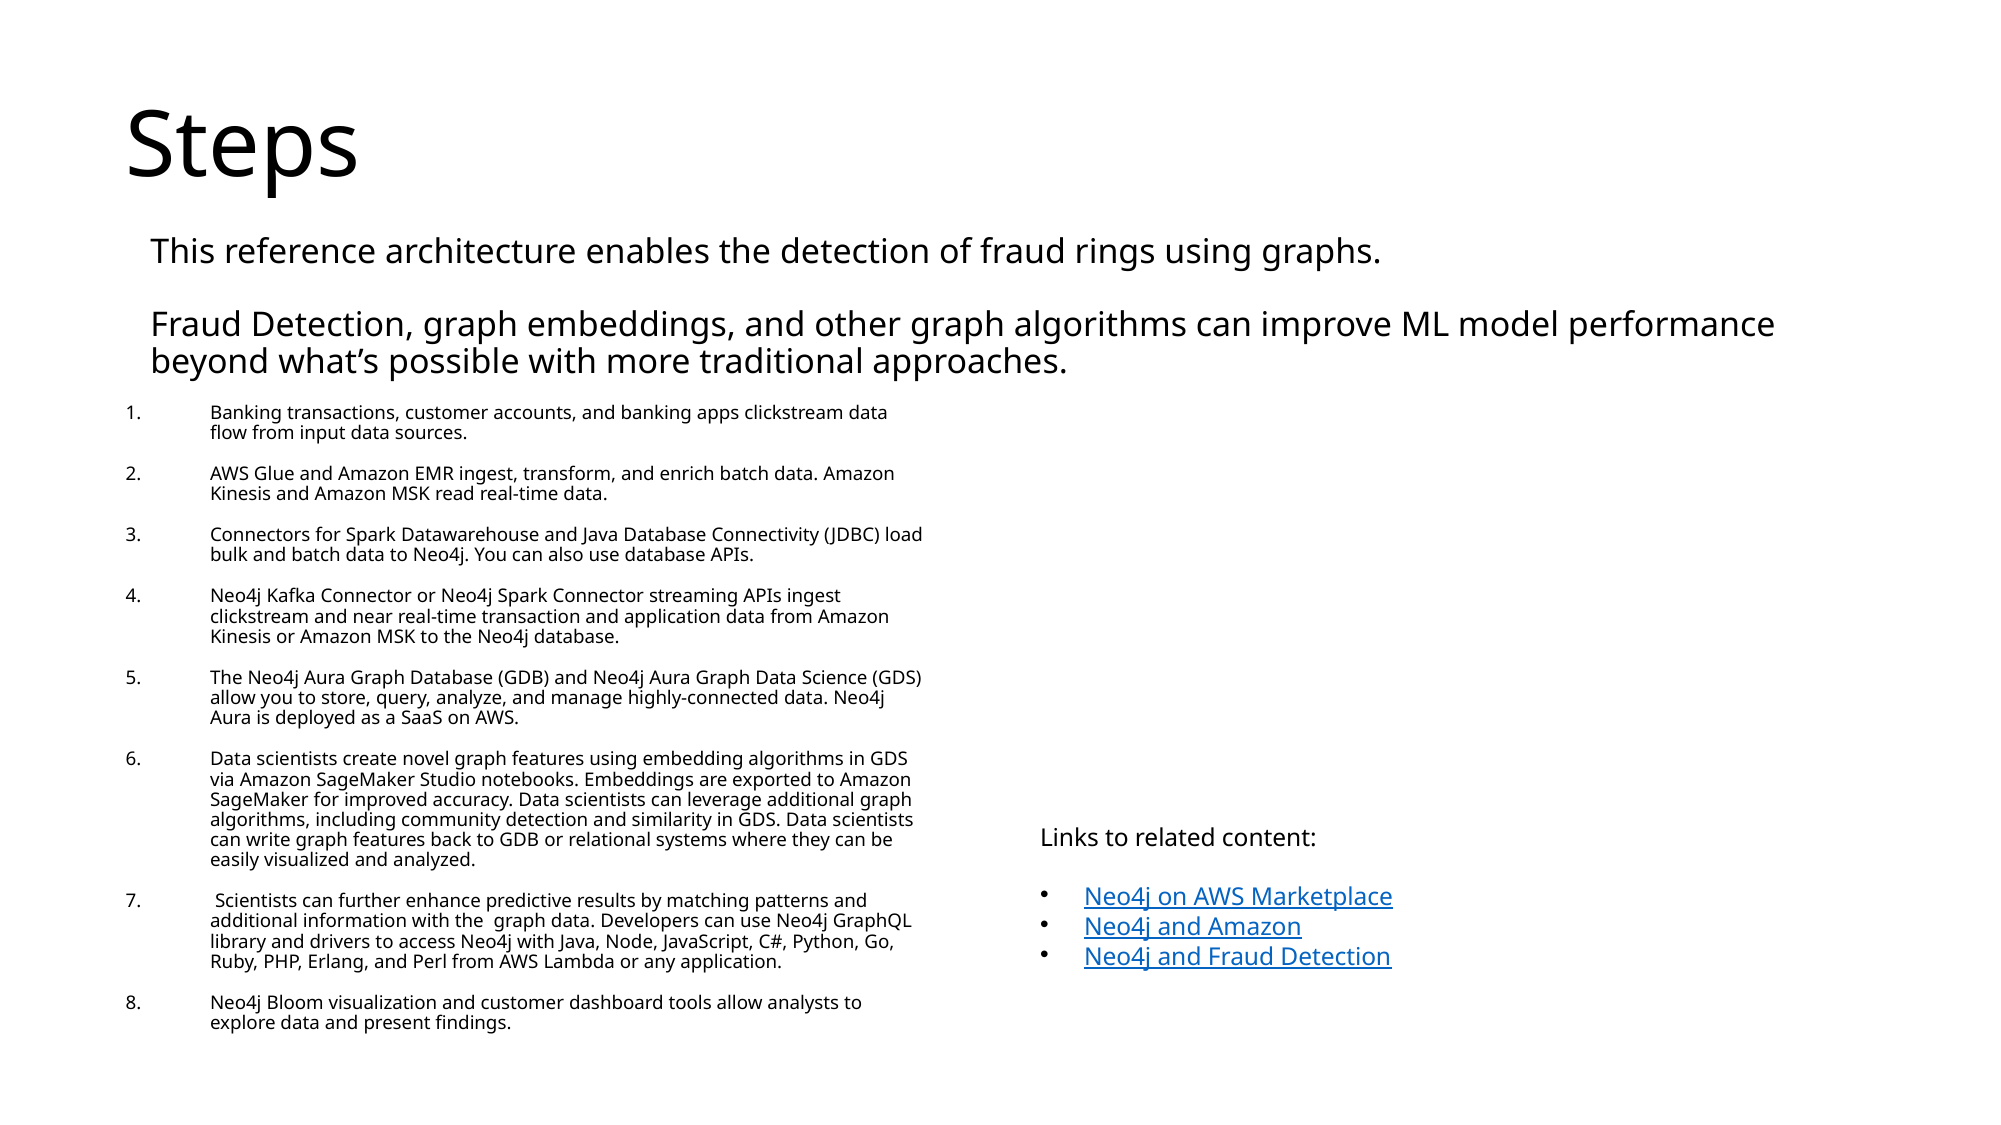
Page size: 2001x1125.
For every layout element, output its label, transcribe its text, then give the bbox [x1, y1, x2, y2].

text_box This reference architecture enables the detection of fraud rings using graphs. Fraud Detection, graph embeddings, and other graph algorithms can improve ML model performance beyond what’s possible with more traditional approaches. [135, 226, 1861, 389]
list Banking transactions, customer accounts, and banking apps clickstream data flow from input data sources. AWS Glue and Amazon EMR ingest, transform, and enrich batch data. Amazon Kinesis and Amazon MSK read real-time data. Connectors for Spark Datawarehouse and Java Database Connectivity (JDBC) load bulk and batch data to Neo4j. You can also use database APIs. Neo4j Kafka Connector or Neo4j Spark Connector streaming APIs ingest clickstream and near real-time transaction and application data from Amazon Kinesis or Amazon MSK to the Neo4j database. The Neo4j Aura Graph Database (GDB) and Neo4j Aura Graph Data Science (GDS) allow you to store, query, analyze, and manage highly-connected data. Neo4j Aura is deployed as a SaaS on AWS. Data scientists create novel graph features using embedding algorithms in GDS via Amazon SageMaker Studio notebooks. Embeddings are exported to Amazon SageMaker for improved accuracy. Data scientists can leverage additional graph algorithms, including community detection and similarity in GDS. Data scientists can write graph features back to GDB or relational systems where they can be easily visualized and analyzed. Scientists can further enhance predictive results by matching patterns and additional information with the graph data. Developers can use Neo4j GraphQL library and drivers to access Neo4j with Java, Node, JavaScript, C#, Python, Go, Ruby, PHP, Erlang, and Perl from AWS Lambda or any application. Neo4j Bloom visualization and customer dashboard tools allow analysts to explore data and present findings. [110, 395, 1738, 1075]
text_box Links to related content: Neo4j on AWS Marketplace Neo4j and Amazon Neo4j and Fraud Detection [1025, 817, 1936, 979]
title Steps [110, 65, 1836, 227]
